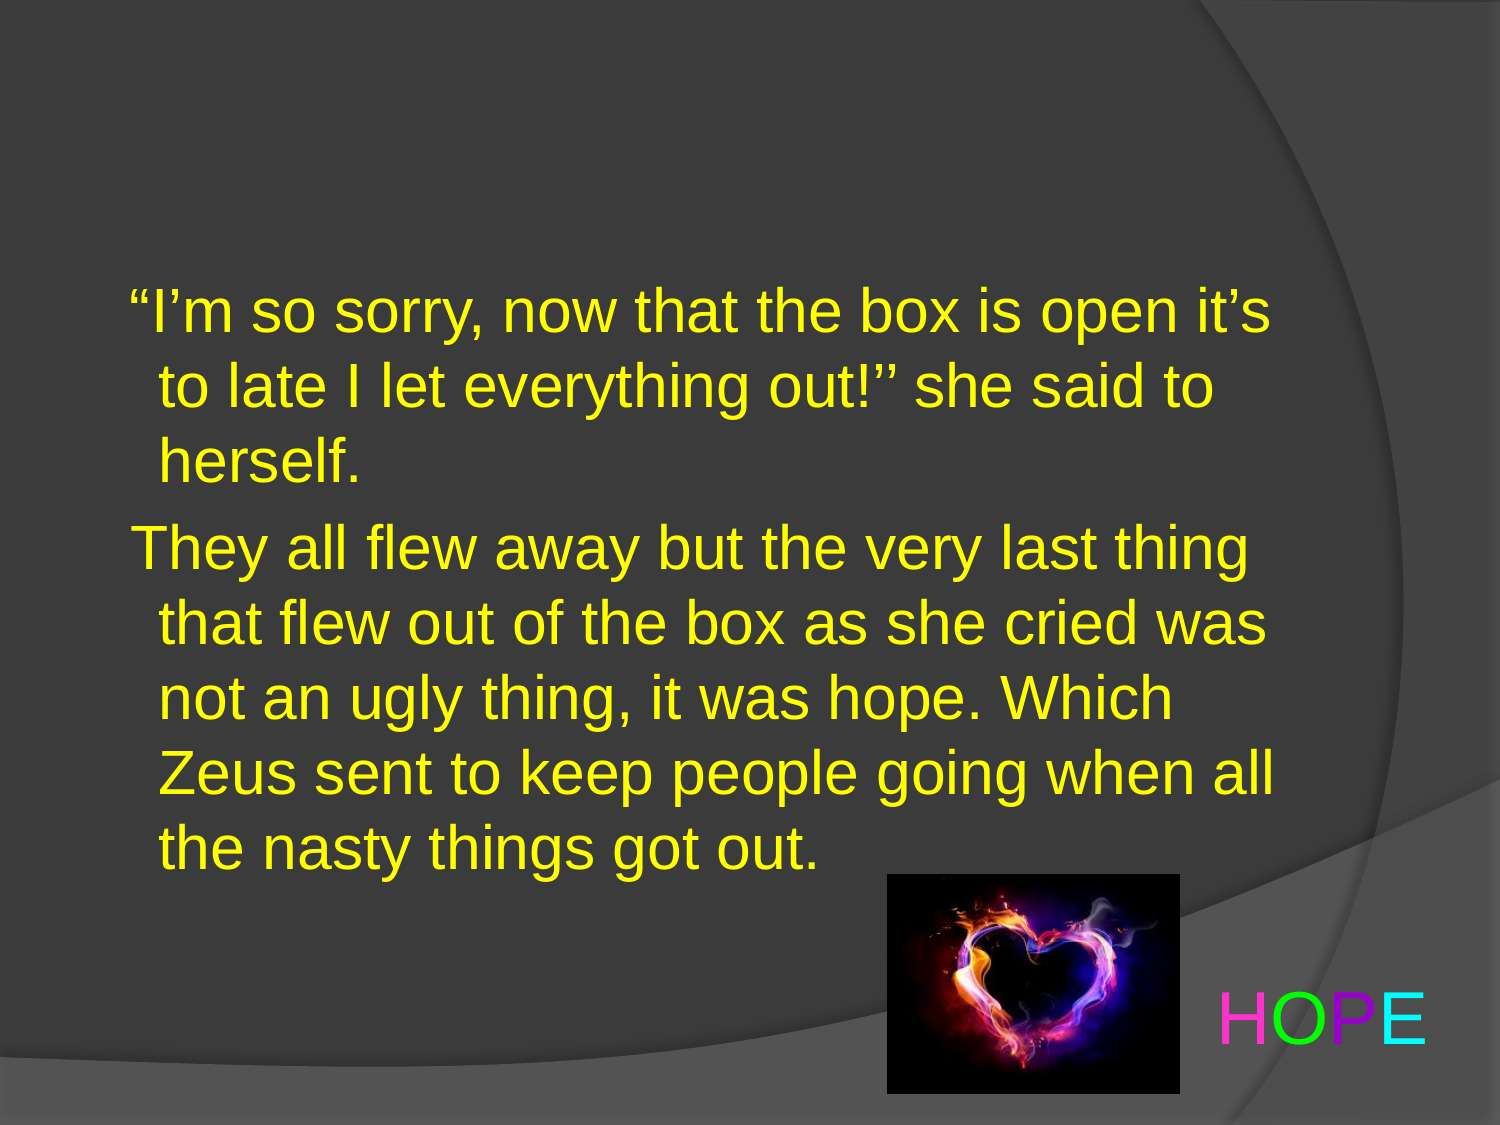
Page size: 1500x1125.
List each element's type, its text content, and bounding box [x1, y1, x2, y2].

text_box HOPE [1201, 962, 1444, 1068]
list “I’m so sorry, now that the box is open it’s to late I let everything out!’’ she said to herself. They all flew away but the very last thing that flew out of the box as she cried was not an ugly thing, it was hope. Which Zeus sent to keep people going when all the nasty things got out. [75, 262, 1300, 1005]
picture [887, 874, 1180, 1095]
